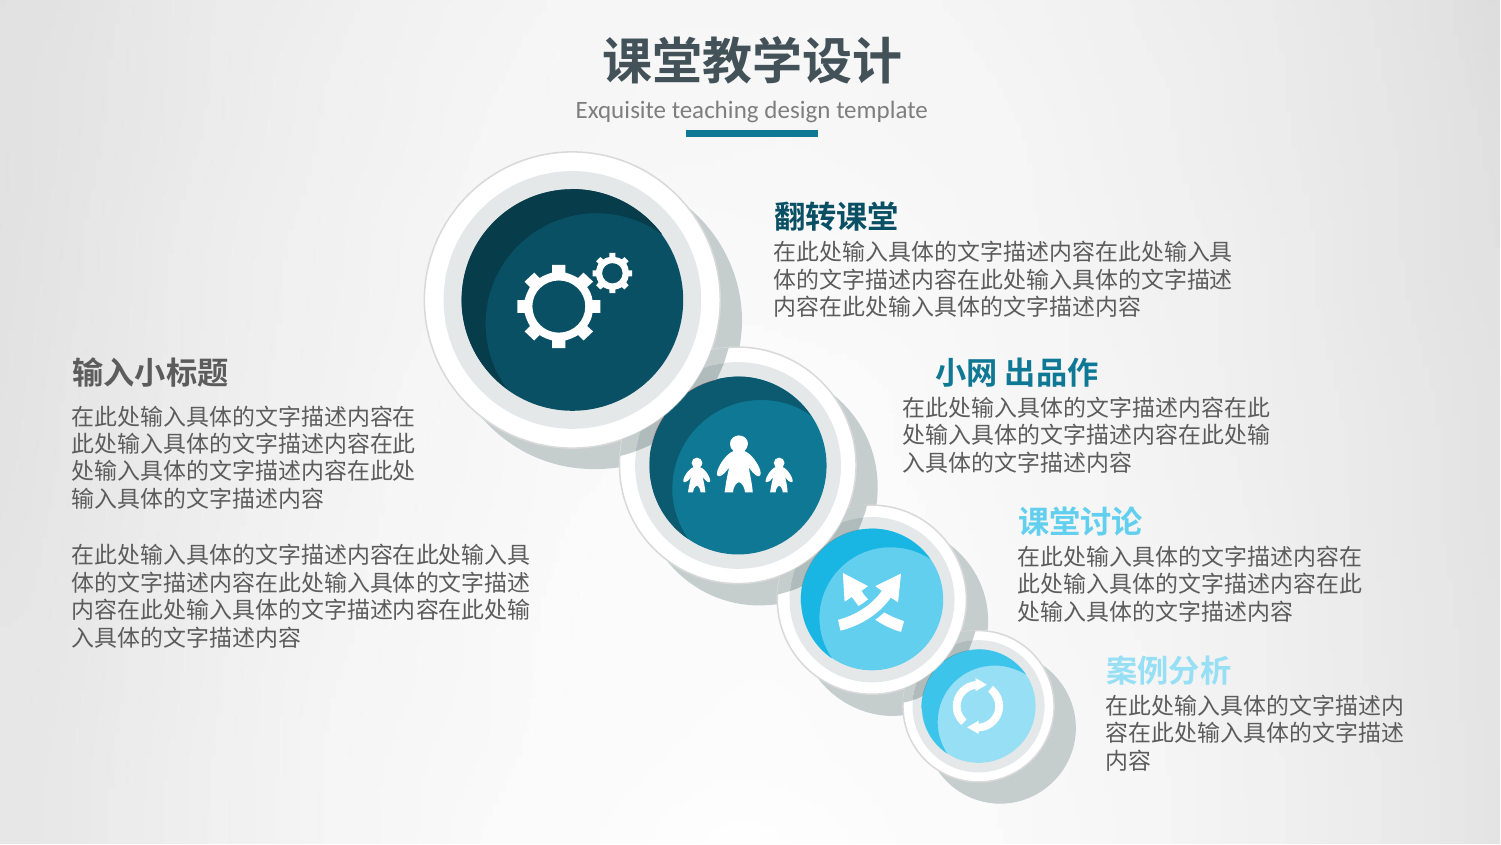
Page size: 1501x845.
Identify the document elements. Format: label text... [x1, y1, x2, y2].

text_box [1090, 643, 1429, 783]
text_box Exquisite teaching design template [564, 88, 940, 130]
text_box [424, 151, 1076, 804]
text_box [1002, 494, 1389, 634]
picture [0, 0, 1501, 844]
text_box 在此处输入具体的文字描述内容在此处输入具体的文字描述内容在此处输入具体的文字描述内容在此处输入具体的文字描述内容在此处输入具体的文字描述内容 [60, 535, 424, 657]
title 课堂教学设计 [228, 0, 1277, 120]
text_box 输入小标题 [61, 348, 241, 396]
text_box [887, 345, 1288, 485]
text_box 在此处输入具体的文字描述内容在此处输入具体的文字描述内容在此处输入具体的文字描述内容在此处输入具体的文字描述内容 [60, 396, 424, 518]
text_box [758, 190, 1257, 329]
